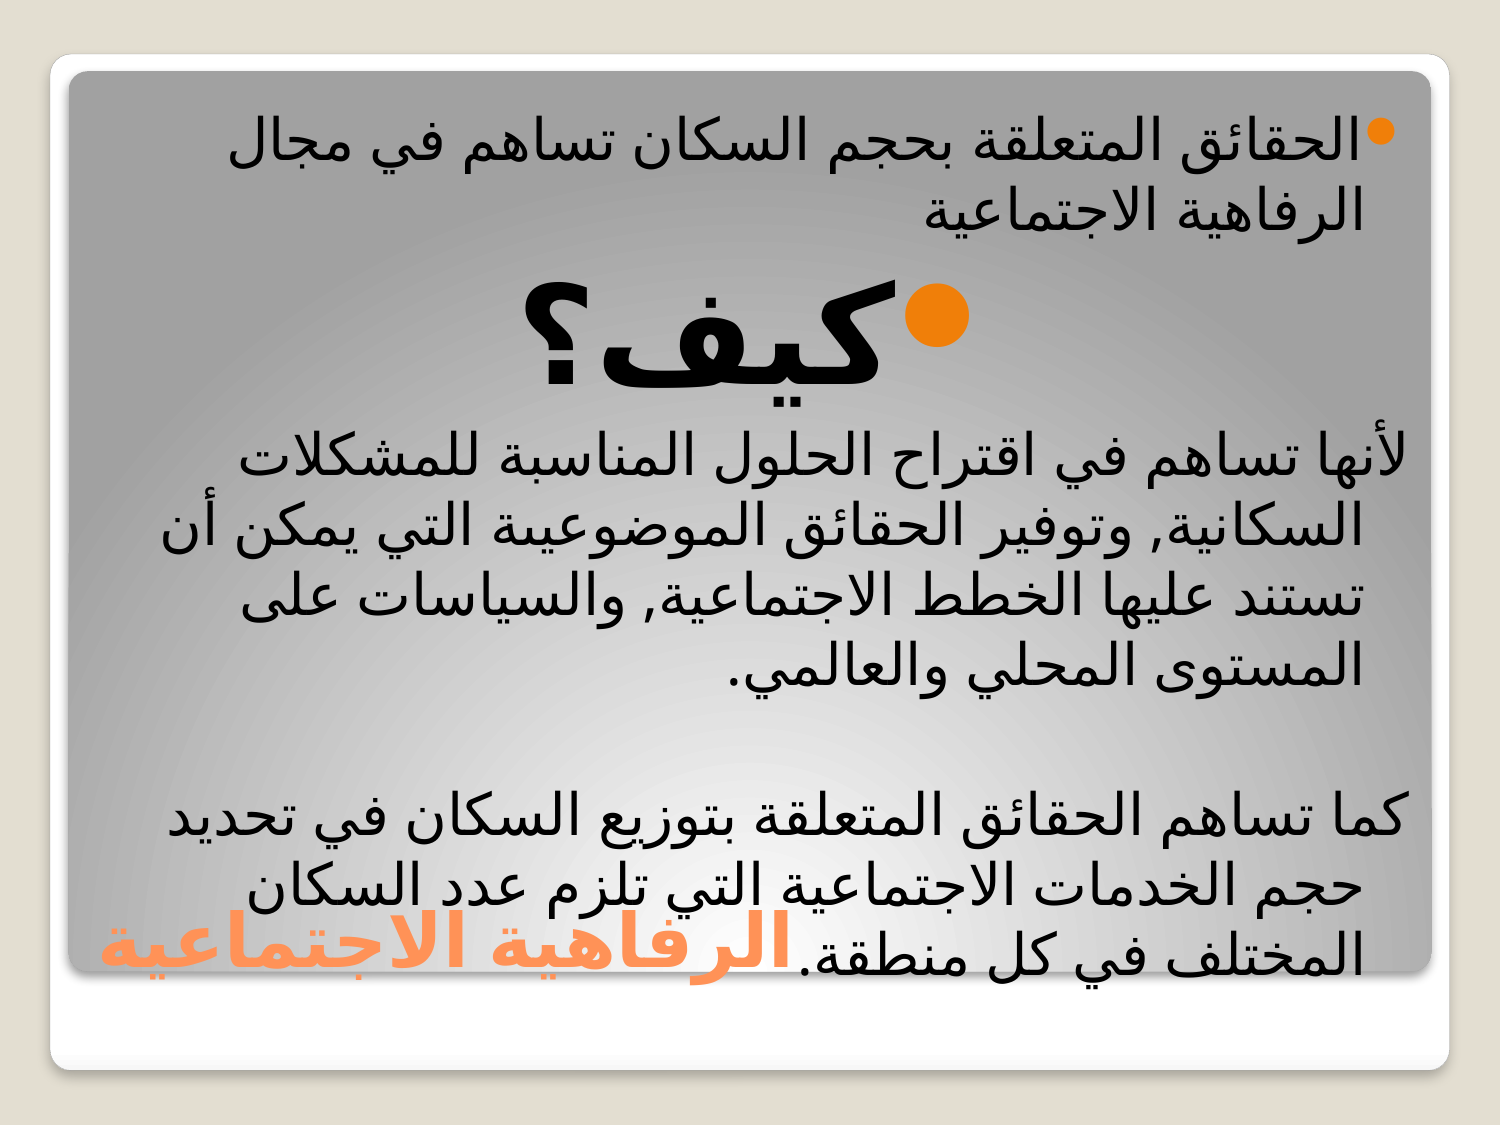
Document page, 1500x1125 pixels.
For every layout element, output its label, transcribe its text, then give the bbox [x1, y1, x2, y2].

list الحقائق المتعلقة بحجم السكان تساهم في مجال الرفاهية الاجتماعية كيف؟ لأنها تساهم في اقتراح الحلول المناسبة للمشكلات السكانية, وتوفير الحقائق الموضوعيىة التي يمكن أن تستند عليها الخطط الاجتماعية, والسياسات على المستوى المحلي والعالمي. كما تساهم الحقائق المتعلقة بتوزيع السكان في تحديد حجم الخدمات الاجتماعية التي تلزم عدد السكان المختلف في كل منطقة. [82, 86, 1425, 774]
title الرفاهية الاجتماعية [82, 817, 1425, 990]
